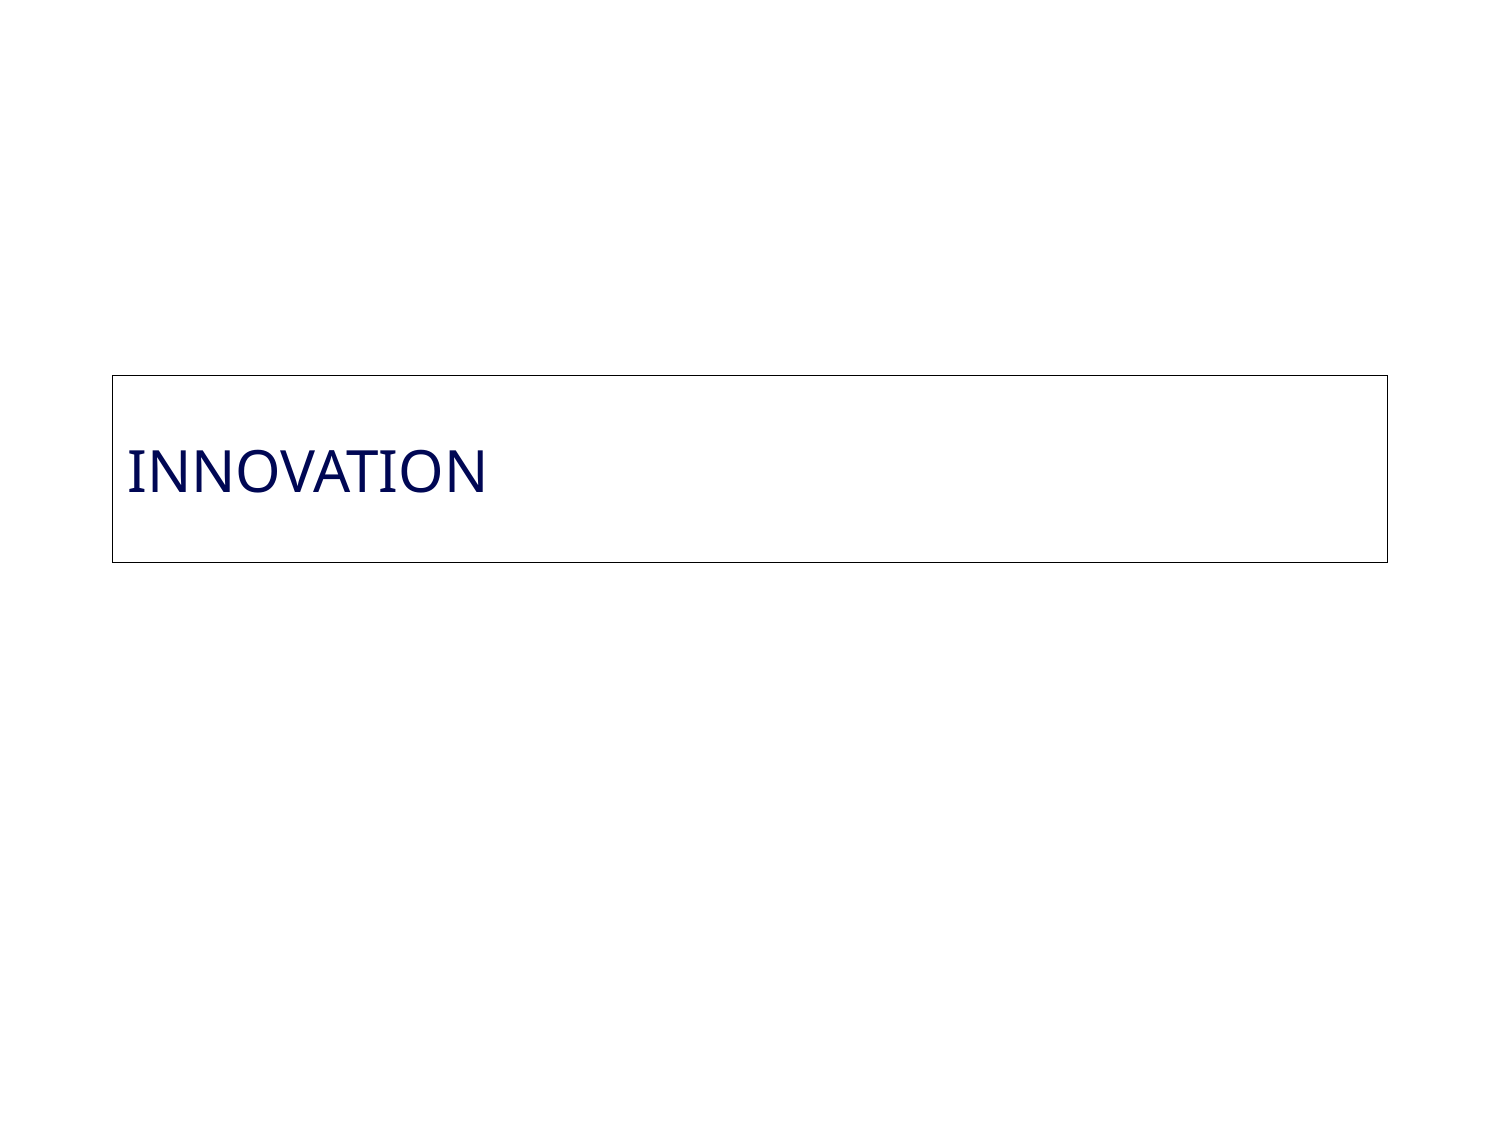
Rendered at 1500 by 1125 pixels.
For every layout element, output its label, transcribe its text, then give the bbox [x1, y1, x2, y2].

title INNOVATION [112, 375, 1388, 563]
